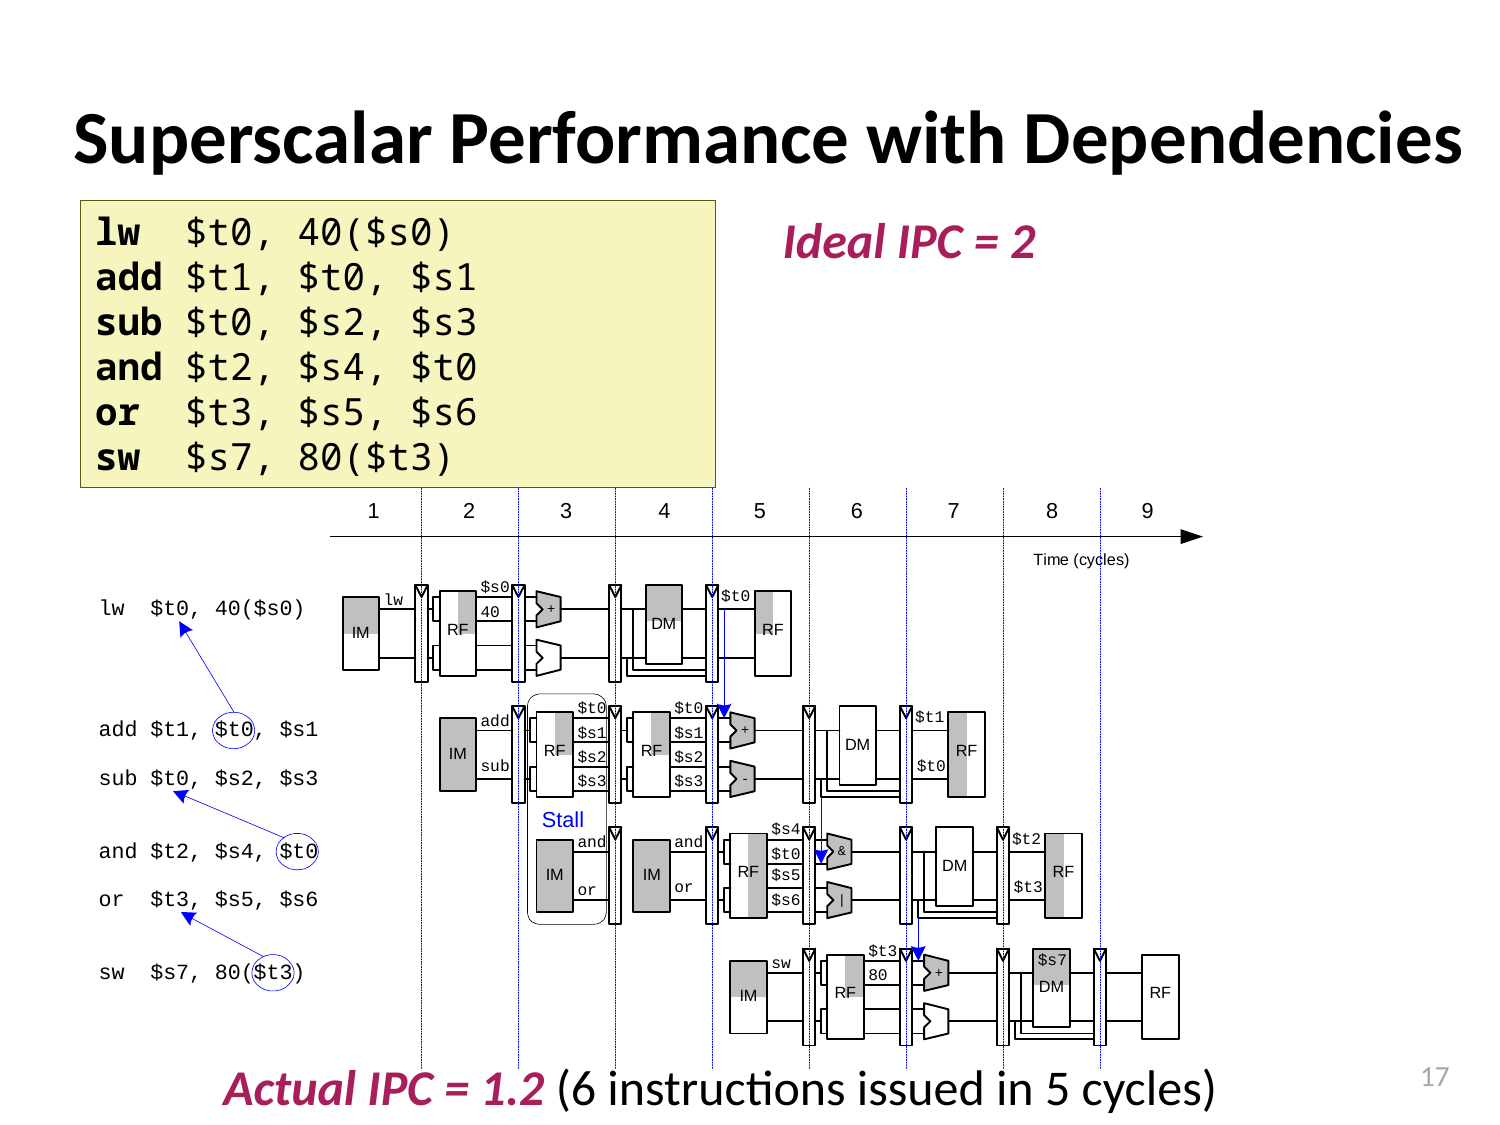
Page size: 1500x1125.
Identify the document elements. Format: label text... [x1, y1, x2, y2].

title Superscalar Performance with Dependencies [58, 71, 1500, 197]
list Ideal IPC = 2 [767, 200, 1403, 276]
text_box Actual IPC = 1.2 (6 instructions issued in 5 cycles) [208, 1078, 1233, 1123]
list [84, 484, 1231, 1073]
list lw $t0, 40($s0) add $t1, $t0, $s1 sub $t0, $s2, $s3 and $t2, $s4, $t0 or $t3, $s5, $s6 sw $s7, 80($t3) [80, 200, 716, 487]
